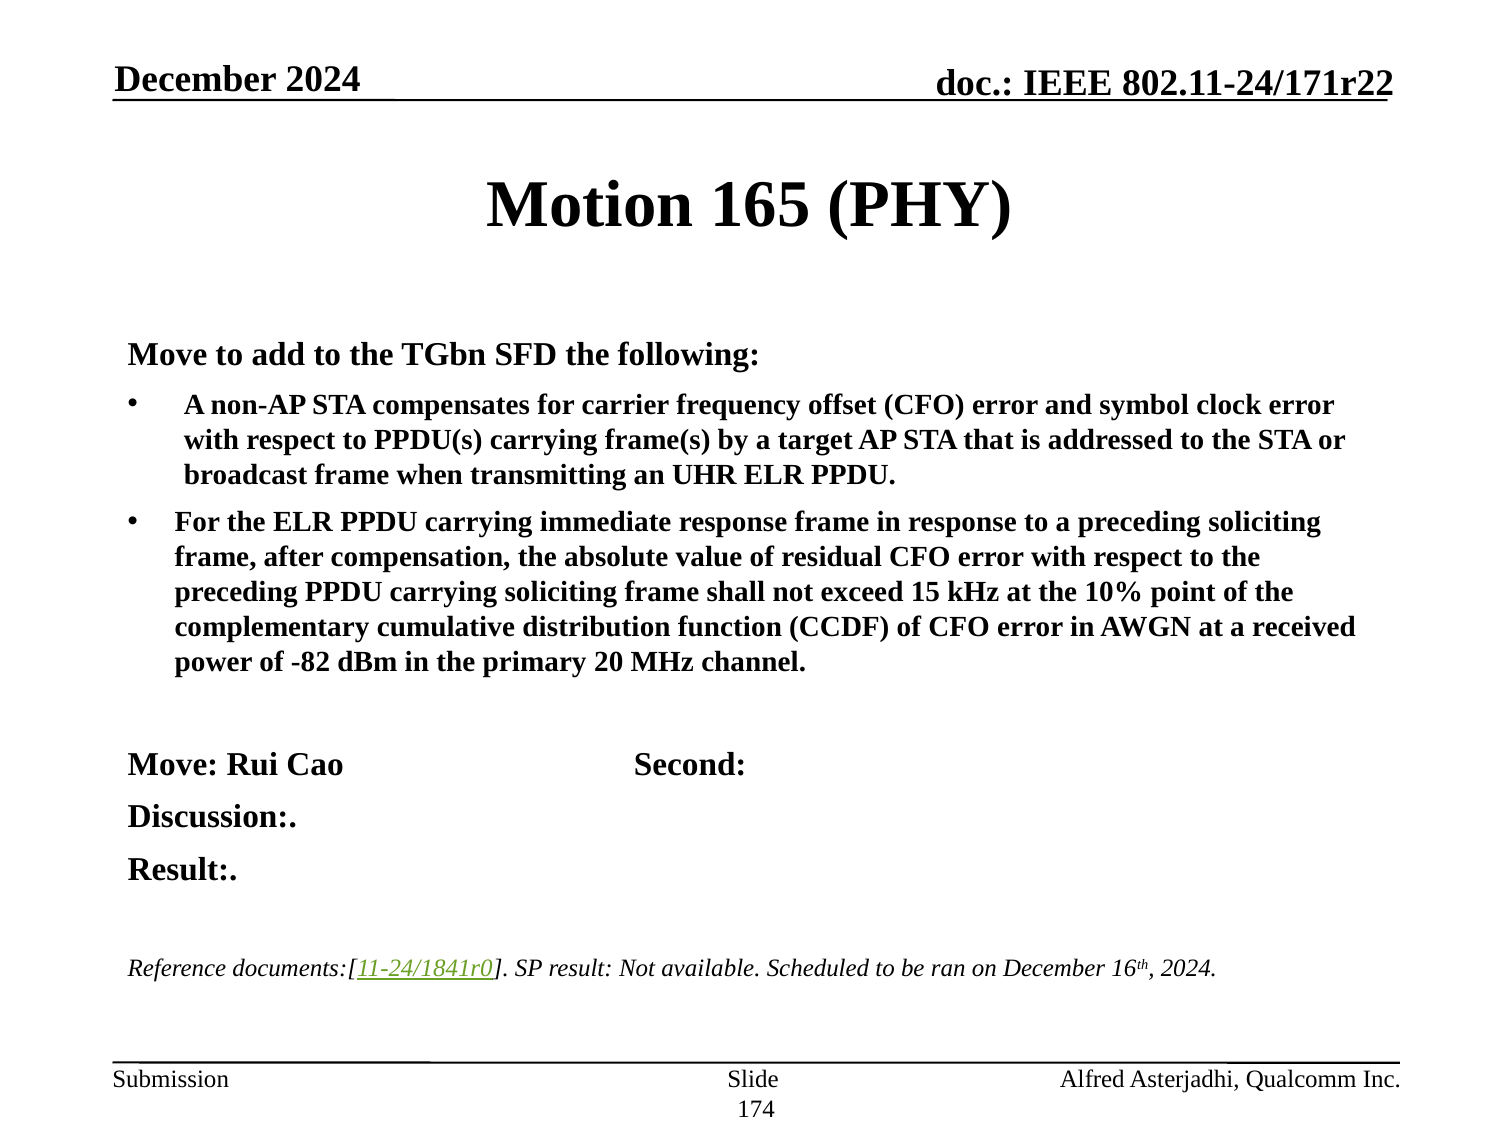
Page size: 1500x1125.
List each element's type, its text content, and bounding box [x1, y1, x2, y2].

title Motion 165 (PHY) [112, 112, 1388, 288]
footer Alfred Asterjadhi, Qualcomm Inc. [878, 1061, 1402, 1093]
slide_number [114, 54, 423, 100]
slide_number Slide 174 [712, 1061, 800, 1123]
list Move to add to the TGbn SFD the following: A non-AP STA compensates for carrier frequency offset (CFO) error and symbol clock error with respect to PPDU(s) carrying frame(s) by a target AP STA that is addressed to the STA or broadcast frame when transmitting an UHR ELR PPDU. For the ELR PPDU carrying immediate response frame in response to a preceding soliciting frame, after compensation, the absolute value of residual CFO error with respect to the preceding PPDU carrying soliciting frame shall not exceed 15 kHz at the 10% point of the complementary cumulative distribution function (CCDF) of CFO error in AWGN at a received power of -82 dBm in the primary 20 MHz channel. Move: Rui Cao Second: Discussion:. Result:. Reference documents:[11-24/1841r0]. SP result: Not available. Scheduled to be ran on December 16th, 2024. [112, 324, 1388, 1000]
